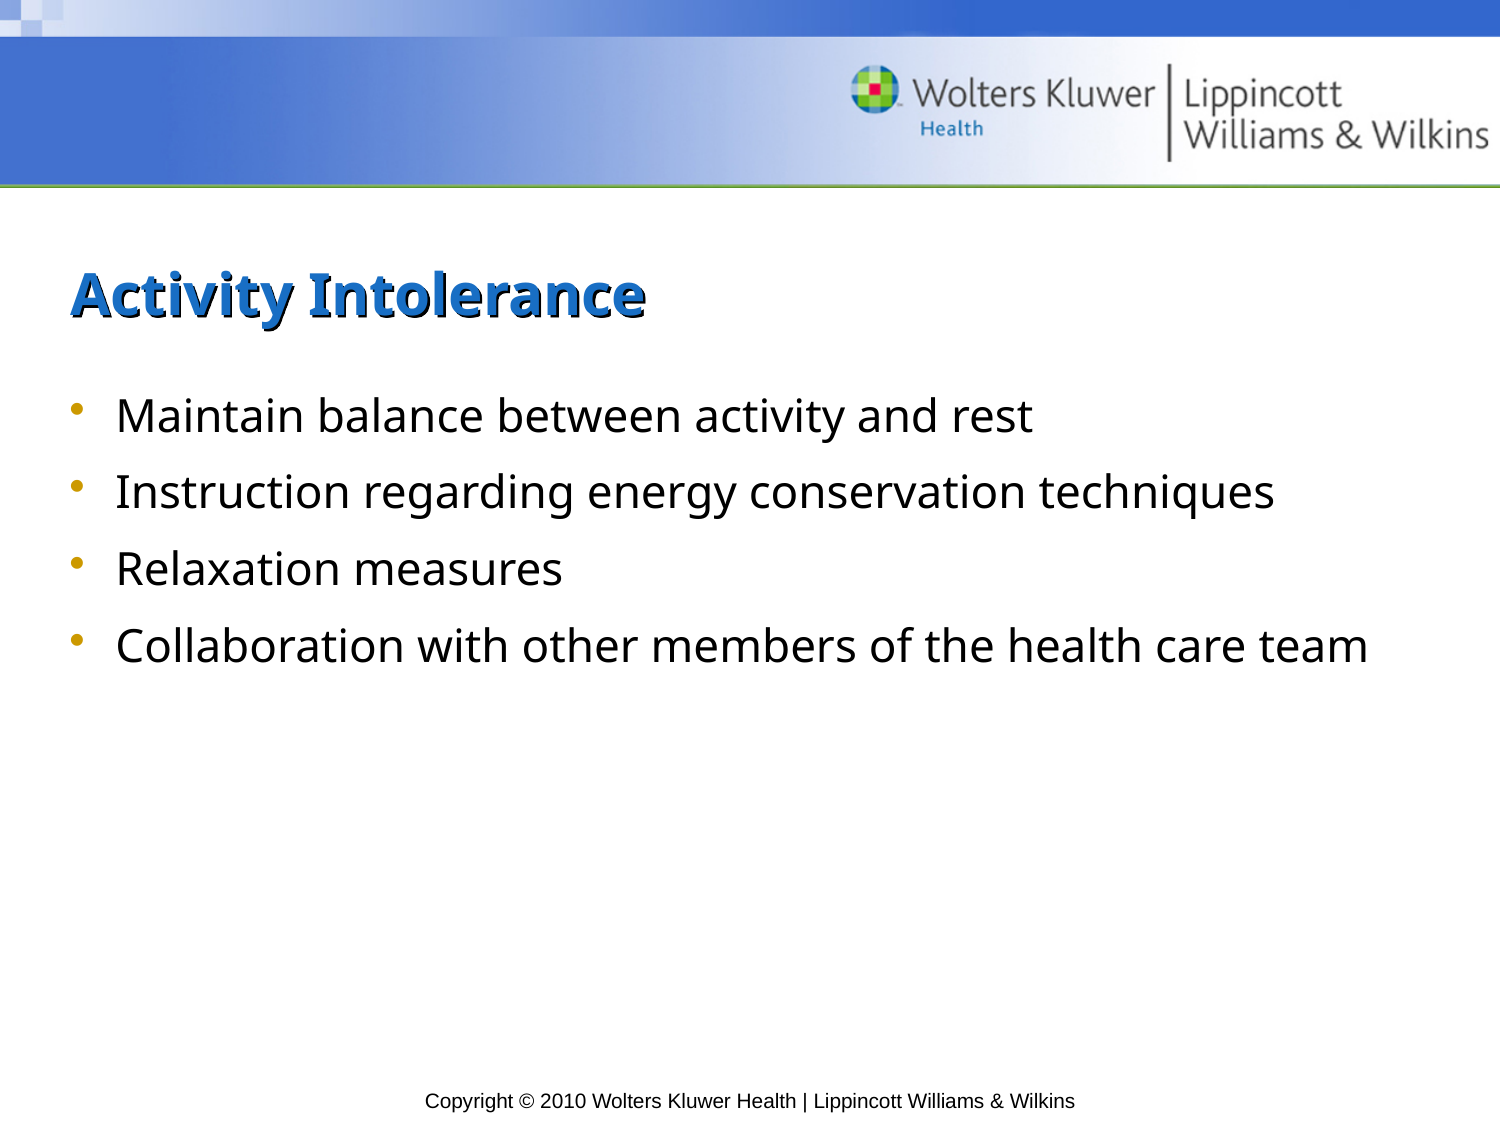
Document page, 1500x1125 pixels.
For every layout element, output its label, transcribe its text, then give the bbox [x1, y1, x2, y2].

list Maintain balance between activity and rest Instruction regarding energy conservation techniques Relaxation measures Collaboration with other members of the health care team [53, 384, 1468, 1088]
picture [0, 0, 1500, 188]
title Activity Intolerance [70, 264, 1470, 329]
